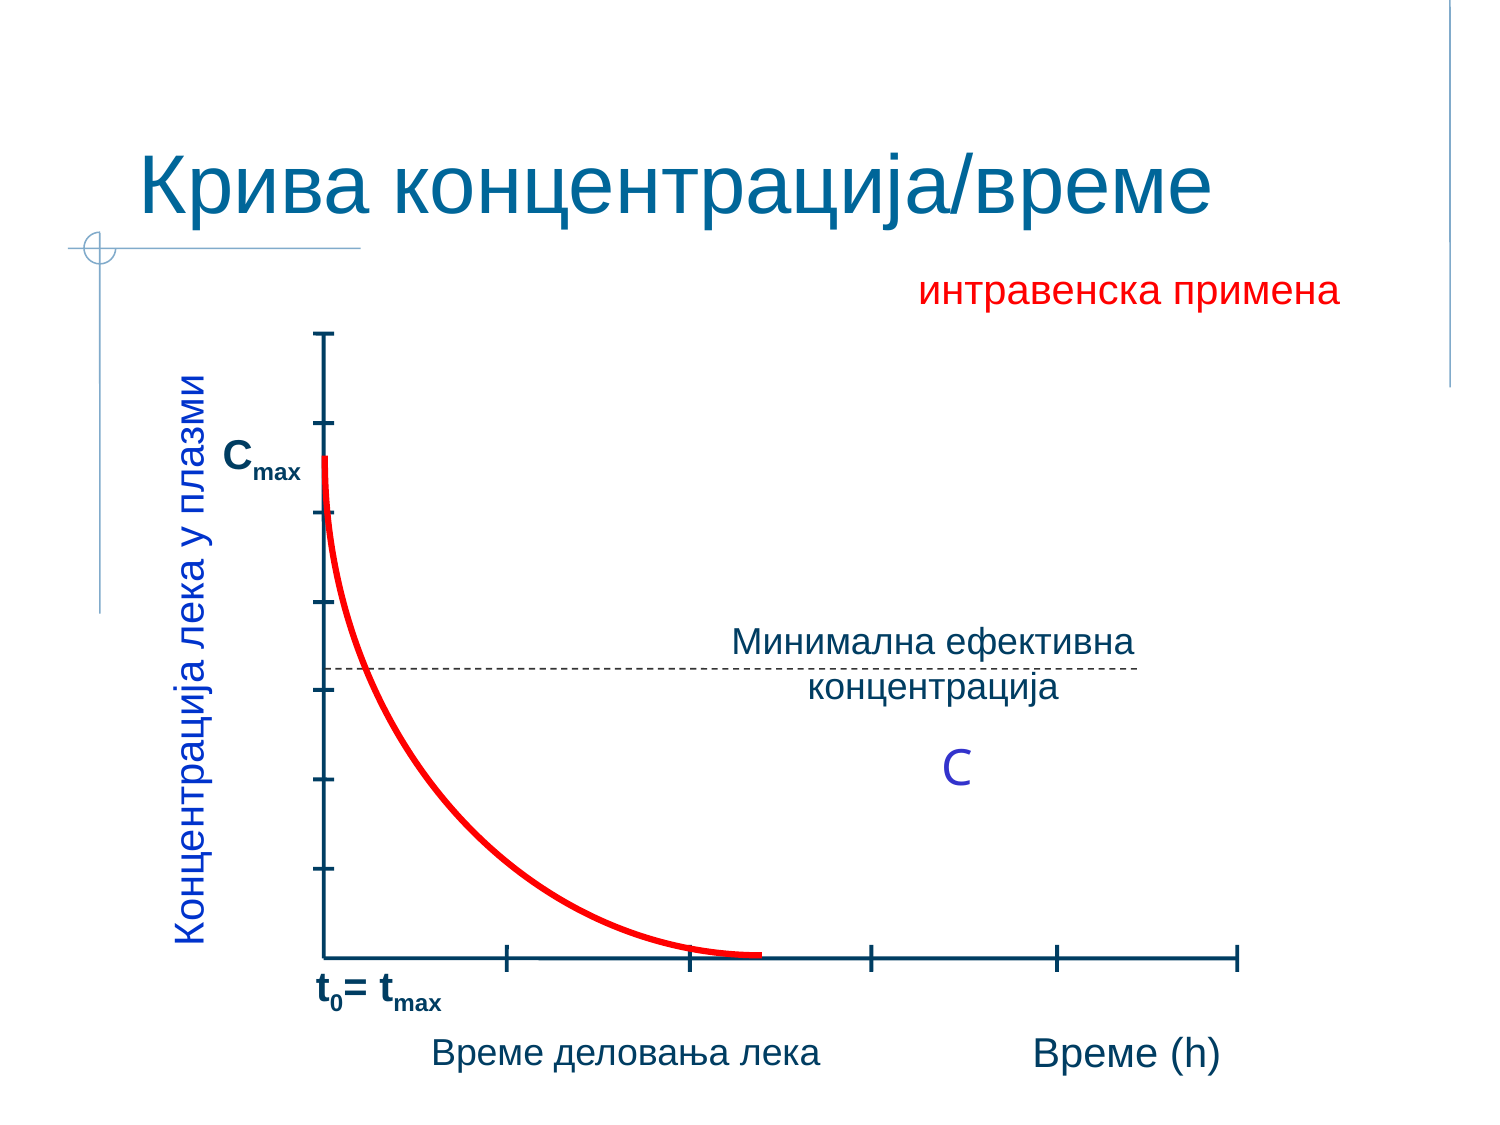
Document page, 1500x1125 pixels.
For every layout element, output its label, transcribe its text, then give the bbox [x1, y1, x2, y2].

text_box Минимална ефективна концентрација [762, 609, 1199, 715]
text_box интравенска примена [903, 255, 1500, 321]
text_box t0= tmax [301, 952, 538, 1024]
text_box Време (h) [328, 1019, 1235, 1083]
text_box C [927, 727, 986, 803]
text_box Cmax [174, 420, 316, 493]
title Крива концентрација/време [123, 49, 1400, 238]
text_box [324, 455, 762, 956]
text_box Концентрација лека у плазми [155, 288, 219, 960]
